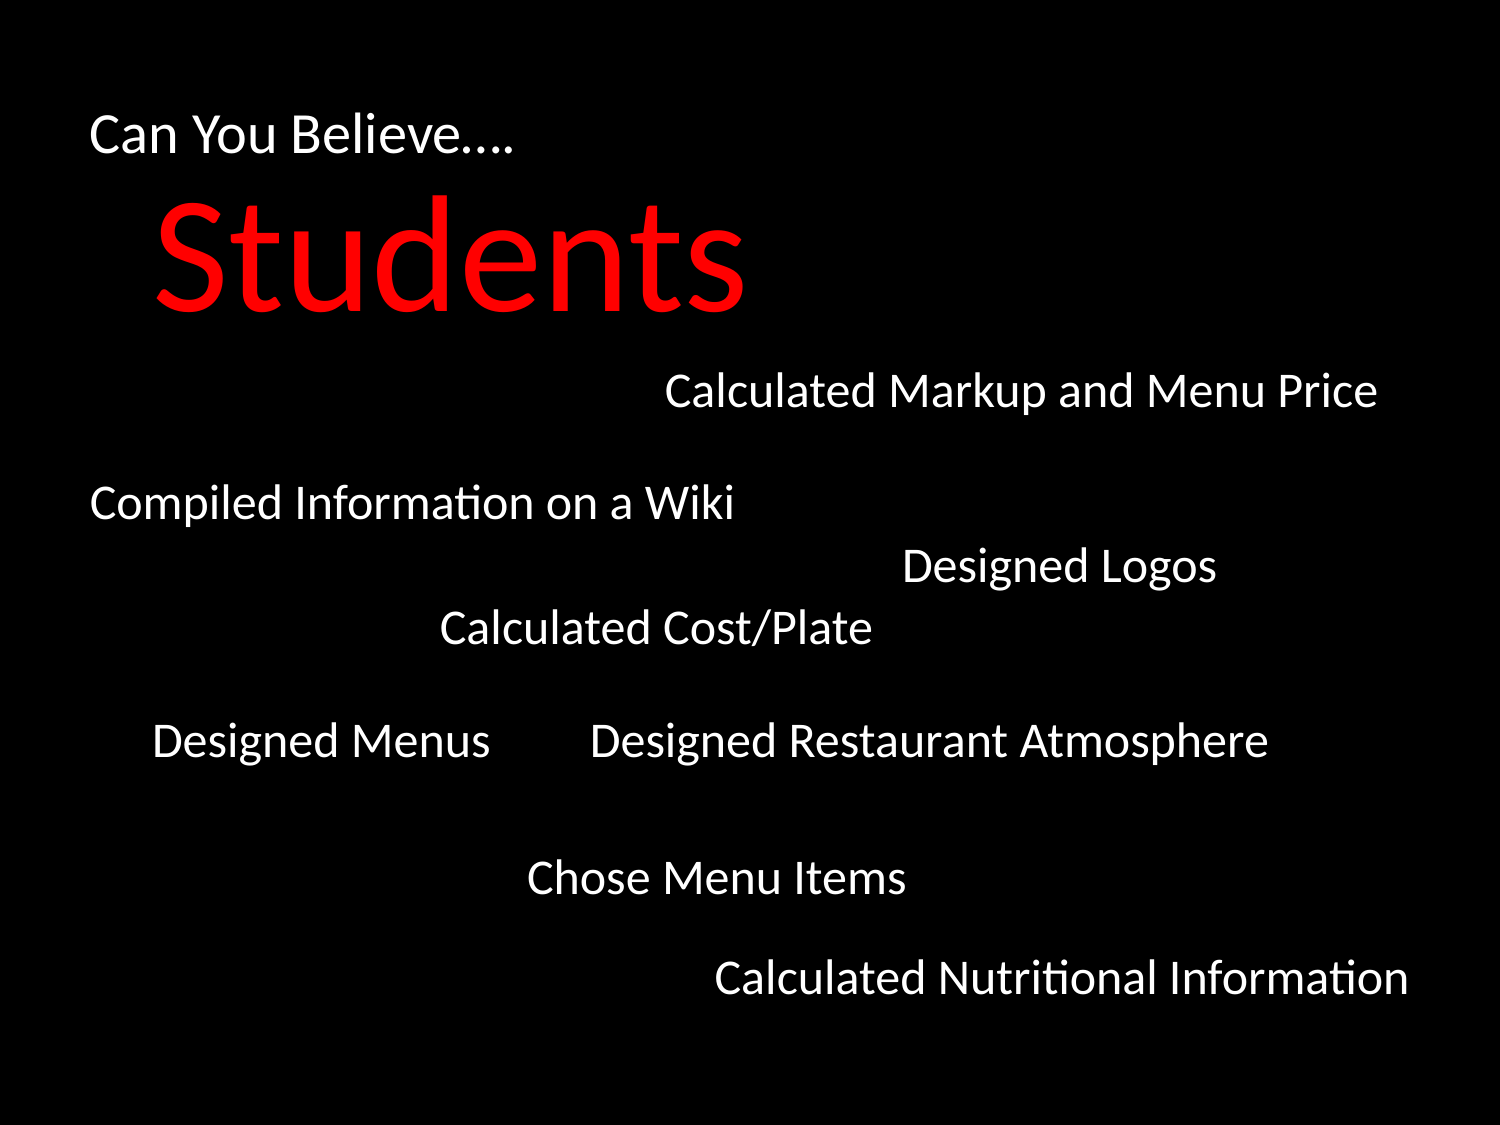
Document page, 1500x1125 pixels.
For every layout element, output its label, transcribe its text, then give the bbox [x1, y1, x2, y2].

text_box Calculated Nutritional Information [699, 937, 1463, 1013]
text_box Calculated Cost/Plate [424, 587, 1188, 663]
text_box Designed Logos [887, 524, 1500, 600]
text_box Compiled Information on a Wiki [74, 462, 838, 538]
text_box Students [137, 137, 975, 353]
text_box Calculated Markup and Menu Price [649, 349, 1413, 425]
text_box Designed Menus [137, 699, 574, 775]
text_box Designed Restaurant Atmosphere [574, 699, 1338, 775]
text_box Chose Menu Items [512, 837, 1275, 913]
text_box Can You Believe…. [74, 87, 663, 173]
